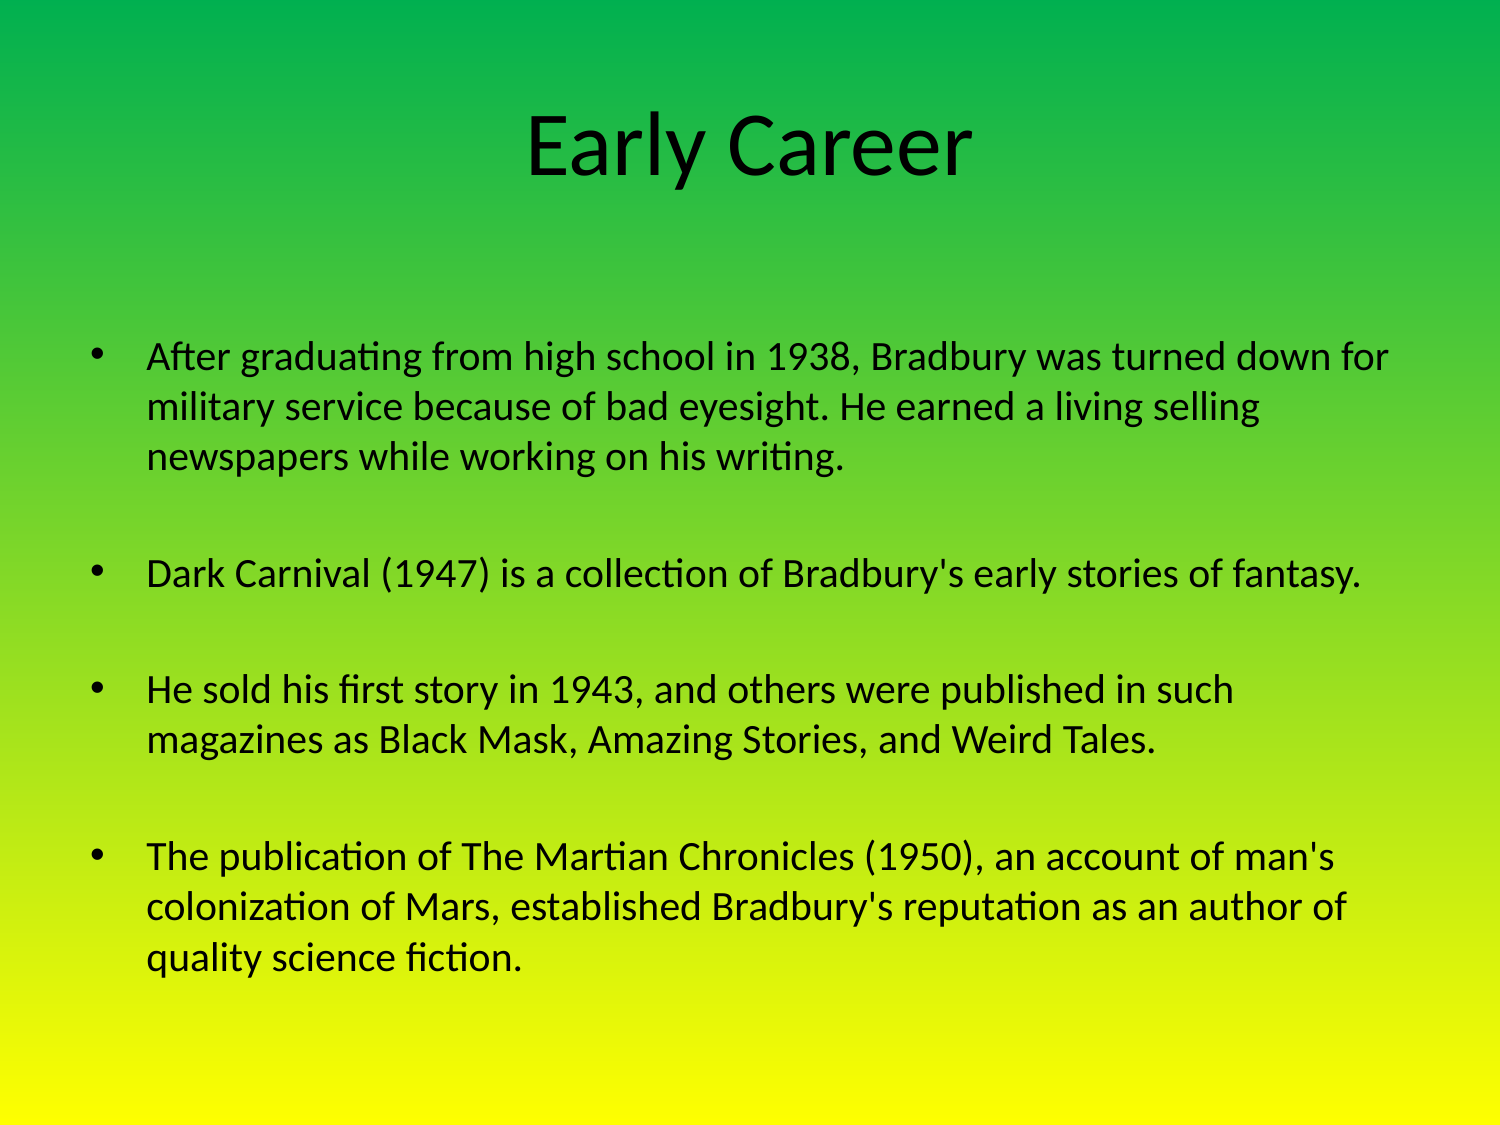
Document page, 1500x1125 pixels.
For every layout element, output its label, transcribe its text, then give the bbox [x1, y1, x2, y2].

list After graduating from high school in 1938, Bradbury was turned down for military service because of bad eyesight. He earned a living selling newspapers while working on his writing. Dark Carnival (1947) is a collection of Bradbury's early stories of fantasy. He sold his first story in 1943, and others were published in such magazines as Black Mask, Amazing Stories, and Weird Tales. The publication of The Martian Chronicles (1950), an account of man's colonization of Mars, established Bradbury's reputation as an author of quality science fiction. [75, 262, 1425, 1005]
title Early Career [75, 45, 1425, 233]
